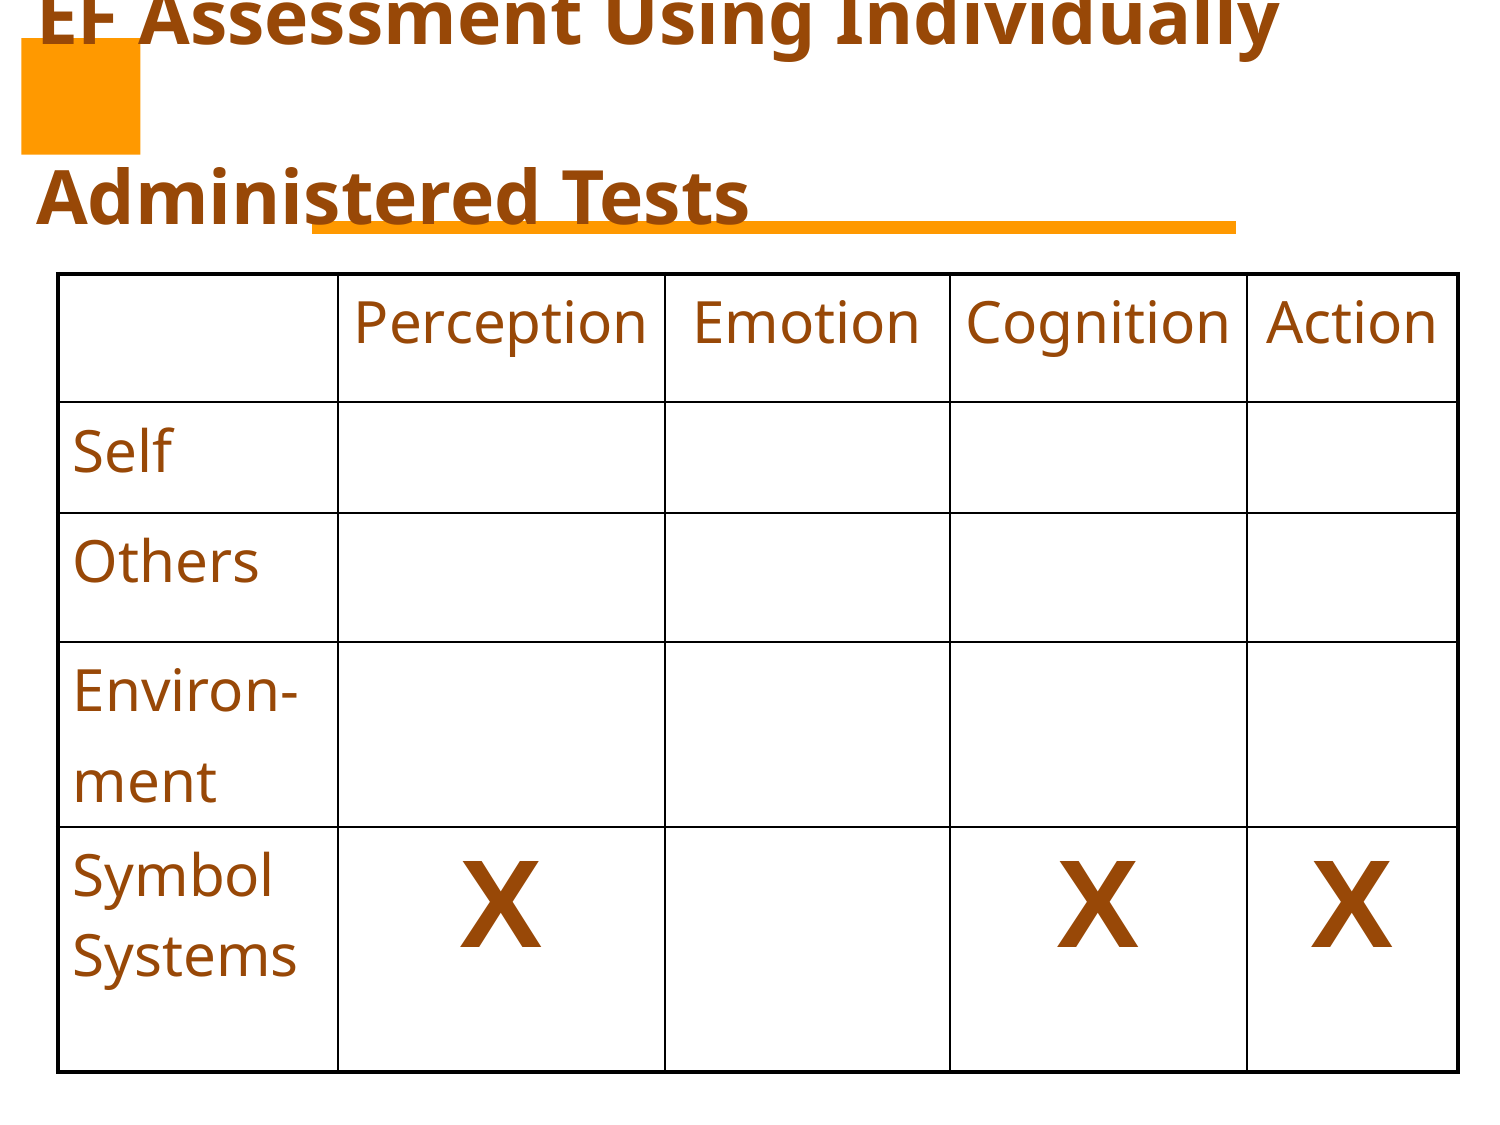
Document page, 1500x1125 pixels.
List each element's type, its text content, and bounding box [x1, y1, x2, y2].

table_cell [666, 403, 949, 512]
table_cell [339, 643, 664, 826]
table_cell [951, 514, 1246, 641]
table_cell [1248, 643, 1456, 826]
table_header Action [1248, 276, 1456, 401]
table_cell X [951, 828, 1246, 1070]
table_cell [339, 514, 664, 641]
table_header Emotion [666, 276, 949, 401]
table_cell X [339, 828, 664, 1070]
table_cell [666, 514, 949, 641]
table_cell Others [60, 514, 337, 641]
table_cell Symbol Systems [60, 828, 337, 1070]
table_cell [666, 643, 949, 826]
table_cell [1248, 403, 1456, 512]
text_box EF Assessment Using Individually Administered Tests [21, 37, 1437, 173]
table_cell [951, 643, 1246, 826]
table_header [60, 276, 337, 401]
table_header Perception [339, 276, 664, 401]
table_cell X [1248, 828, 1456, 1070]
table_cell [1248, 514, 1456, 641]
table_cell [666, 828, 949, 1070]
table_cell [951, 403, 1246, 512]
table_header Cognition [951, 276, 1246, 401]
table_cell Self [60, 403, 337, 512]
table_cell Environ- ment [60, 643, 337, 826]
table_cell [339, 403, 664, 512]
